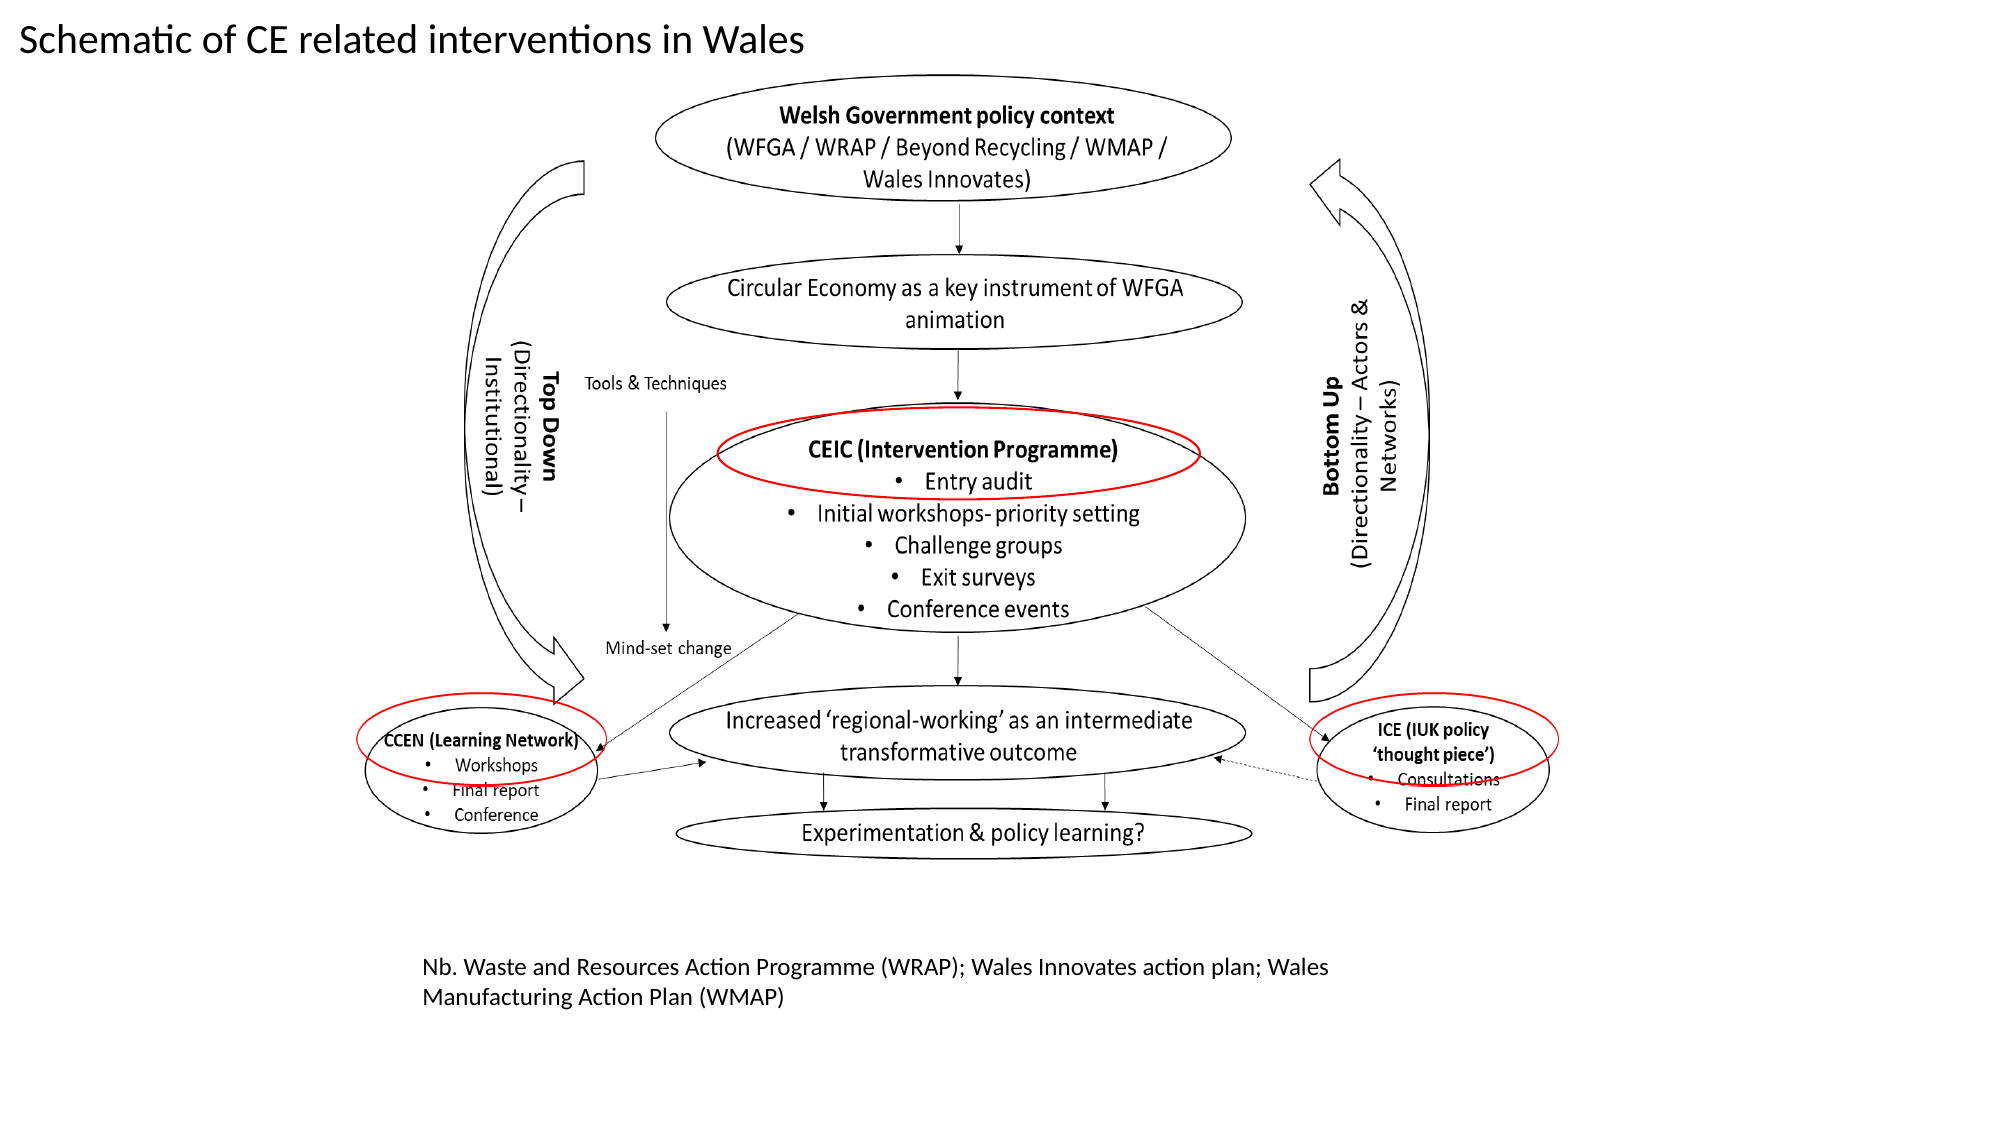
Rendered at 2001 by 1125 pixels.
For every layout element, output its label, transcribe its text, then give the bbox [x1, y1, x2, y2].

picture [331, 74, 1584, 864]
text_box Nb. Waste and Resources Action Programme (WRAP); Wales Innovates action plan; Wales Manufacturing Action Plan (WMAP) [407, 942, 1408, 1018]
text_box Schematic of CE related interventions in Wales [4, 4, 821, 70]
